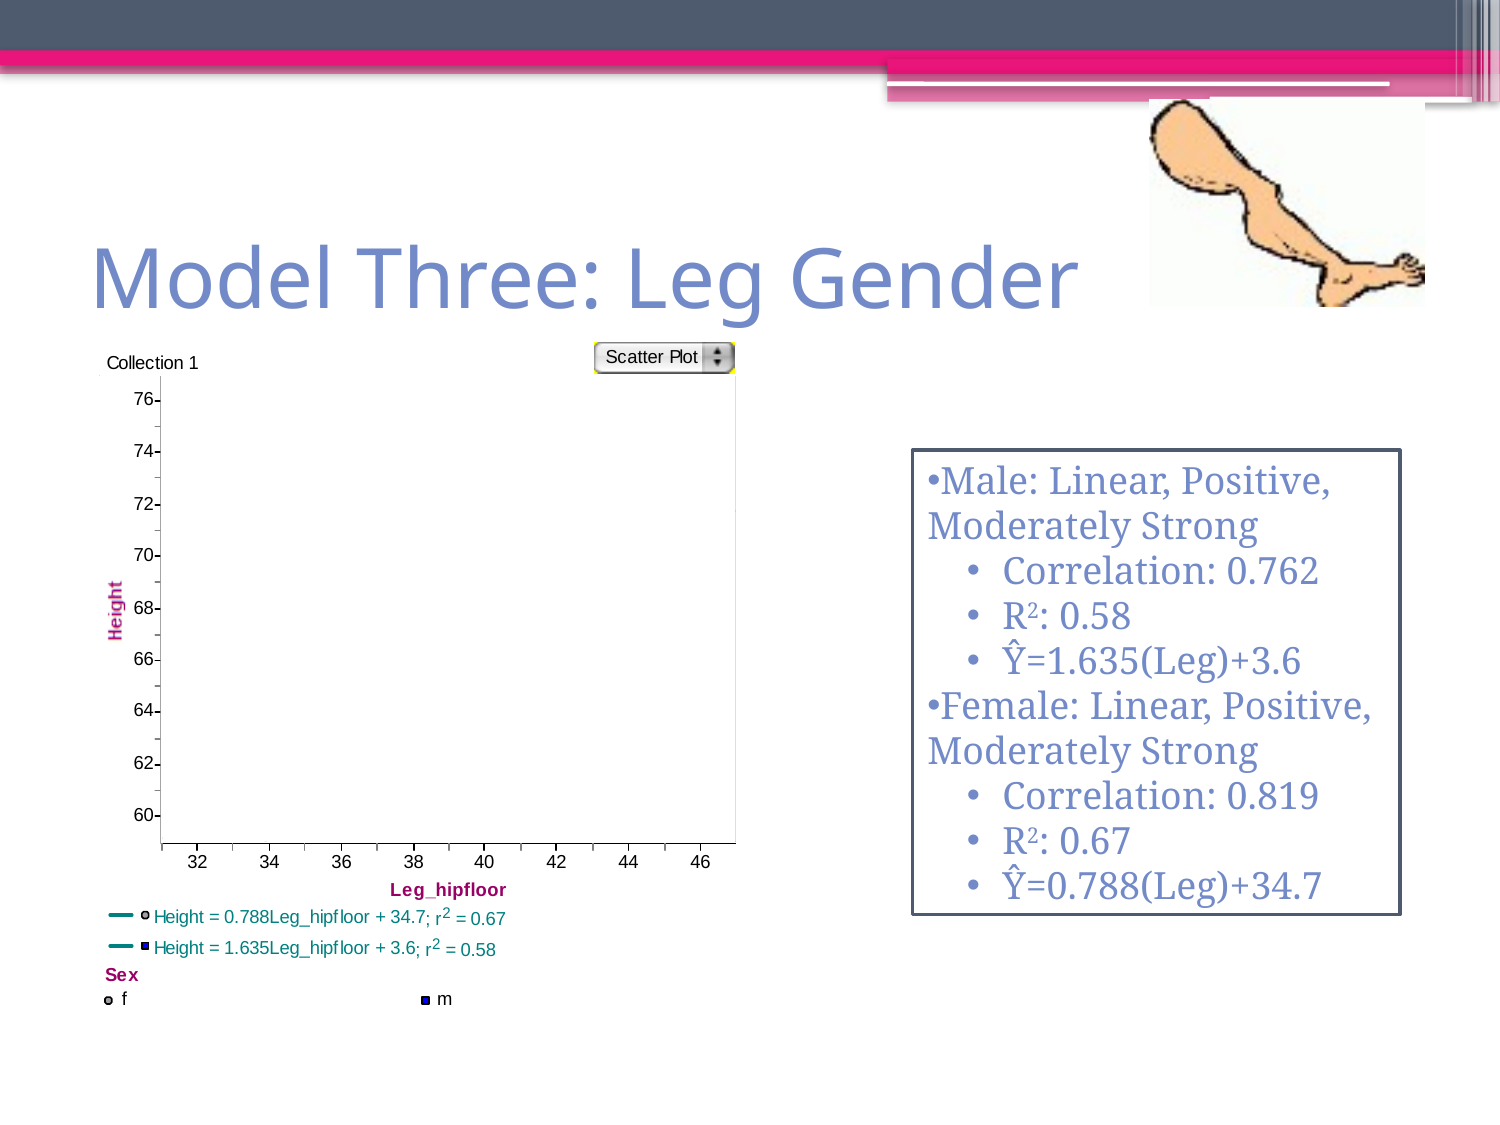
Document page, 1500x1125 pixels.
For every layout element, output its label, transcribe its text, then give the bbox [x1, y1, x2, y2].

title Model Three: Leg Gender [75, 187, 1425, 363]
picture [99, 337, 738, 1013]
text_box Male: Linear, Positive, Moderately Strong Correlation: 0.762 R2: 0.58 Ŷ=1.635(Leg)+3.6 Female: Linear, Positive, Moderately Strong Correlation: 0.819 R2: 0.67 Ŷ=0.788(Leg)+34.7 [911, 448, 1402, 916]
picture [1149, 99, 1426, 307]
